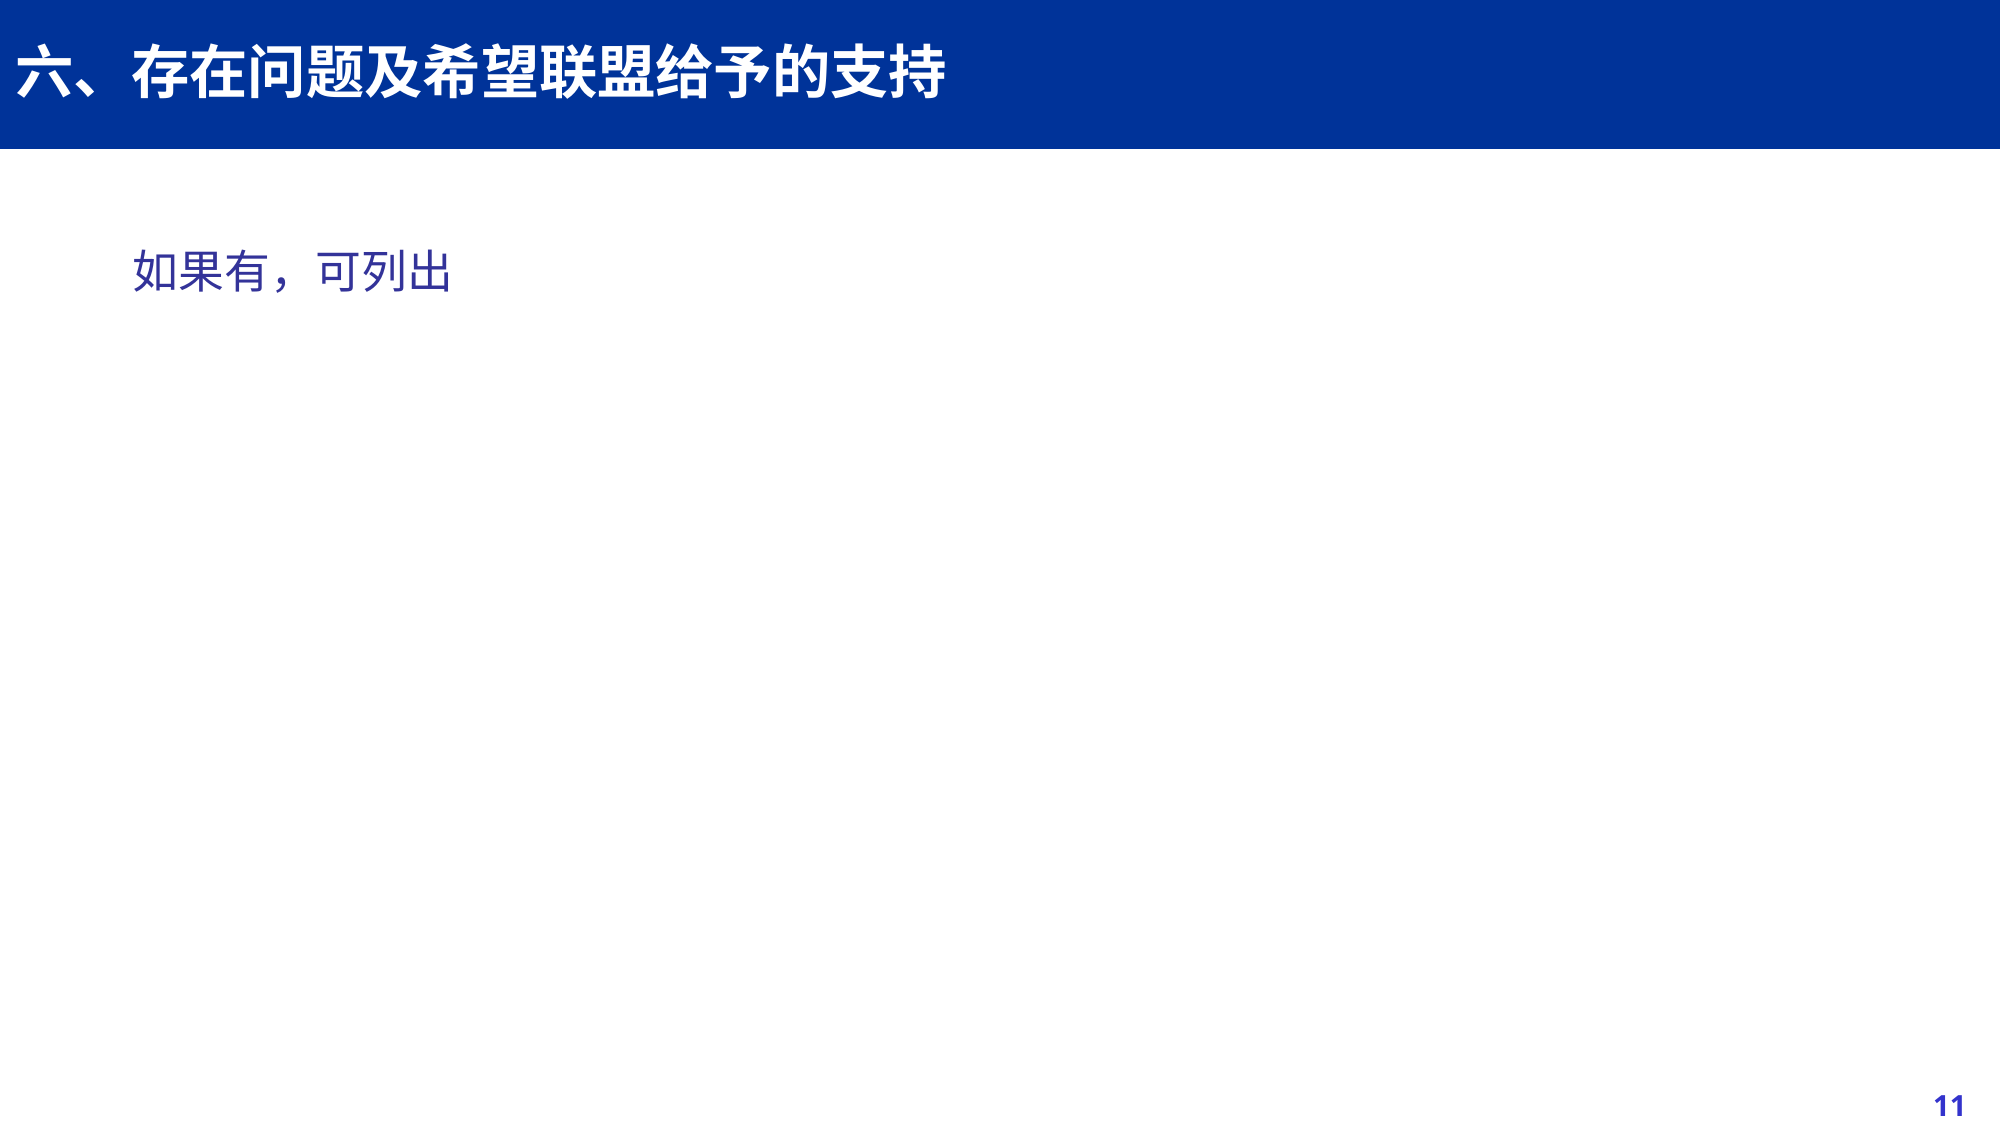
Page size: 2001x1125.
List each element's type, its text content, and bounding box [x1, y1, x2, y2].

text_box 如果有，可列出 [43, 208, 1851, 306]
title 六、存在问题及希望联盟给予的支持 [0, 0, 2000, 145]
